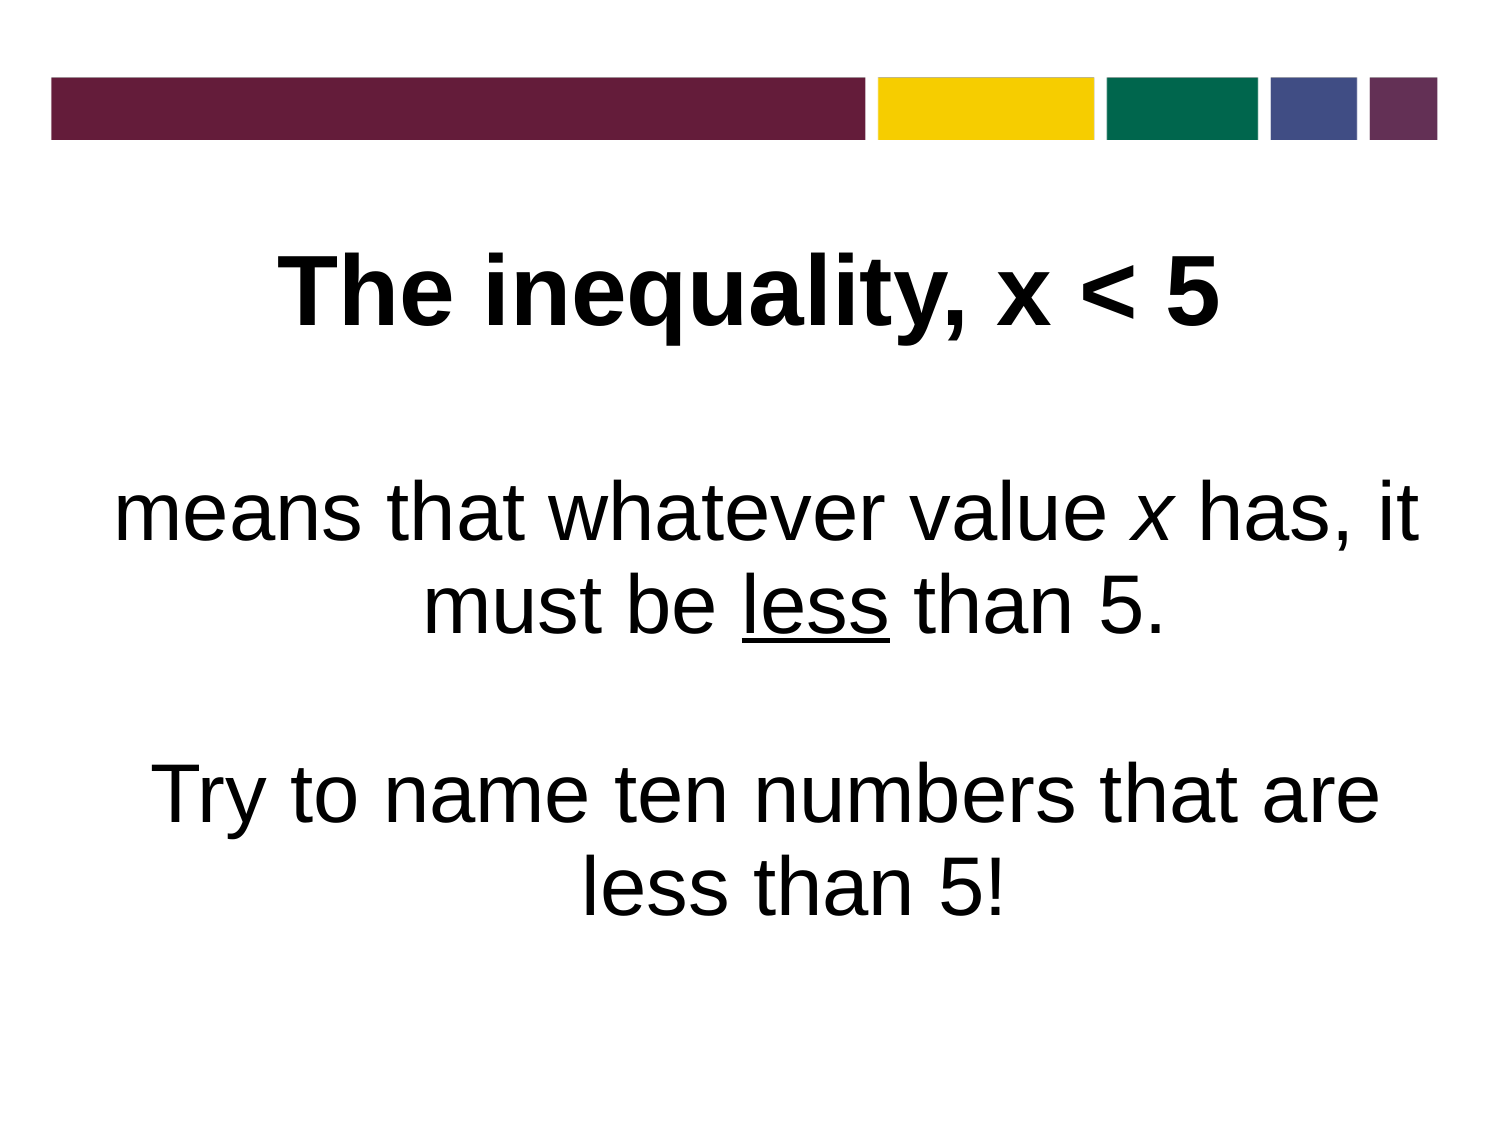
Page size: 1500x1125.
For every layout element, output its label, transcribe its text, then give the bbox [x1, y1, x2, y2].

list means that whatever value x has, it must be less than 5. Try to name ten numbers that are less than 5! [91, 457, 1442, 1125]
title The inequality, x < 5 [75, 210, 1425, 371]
picture [37, 57, 1438, 140]
